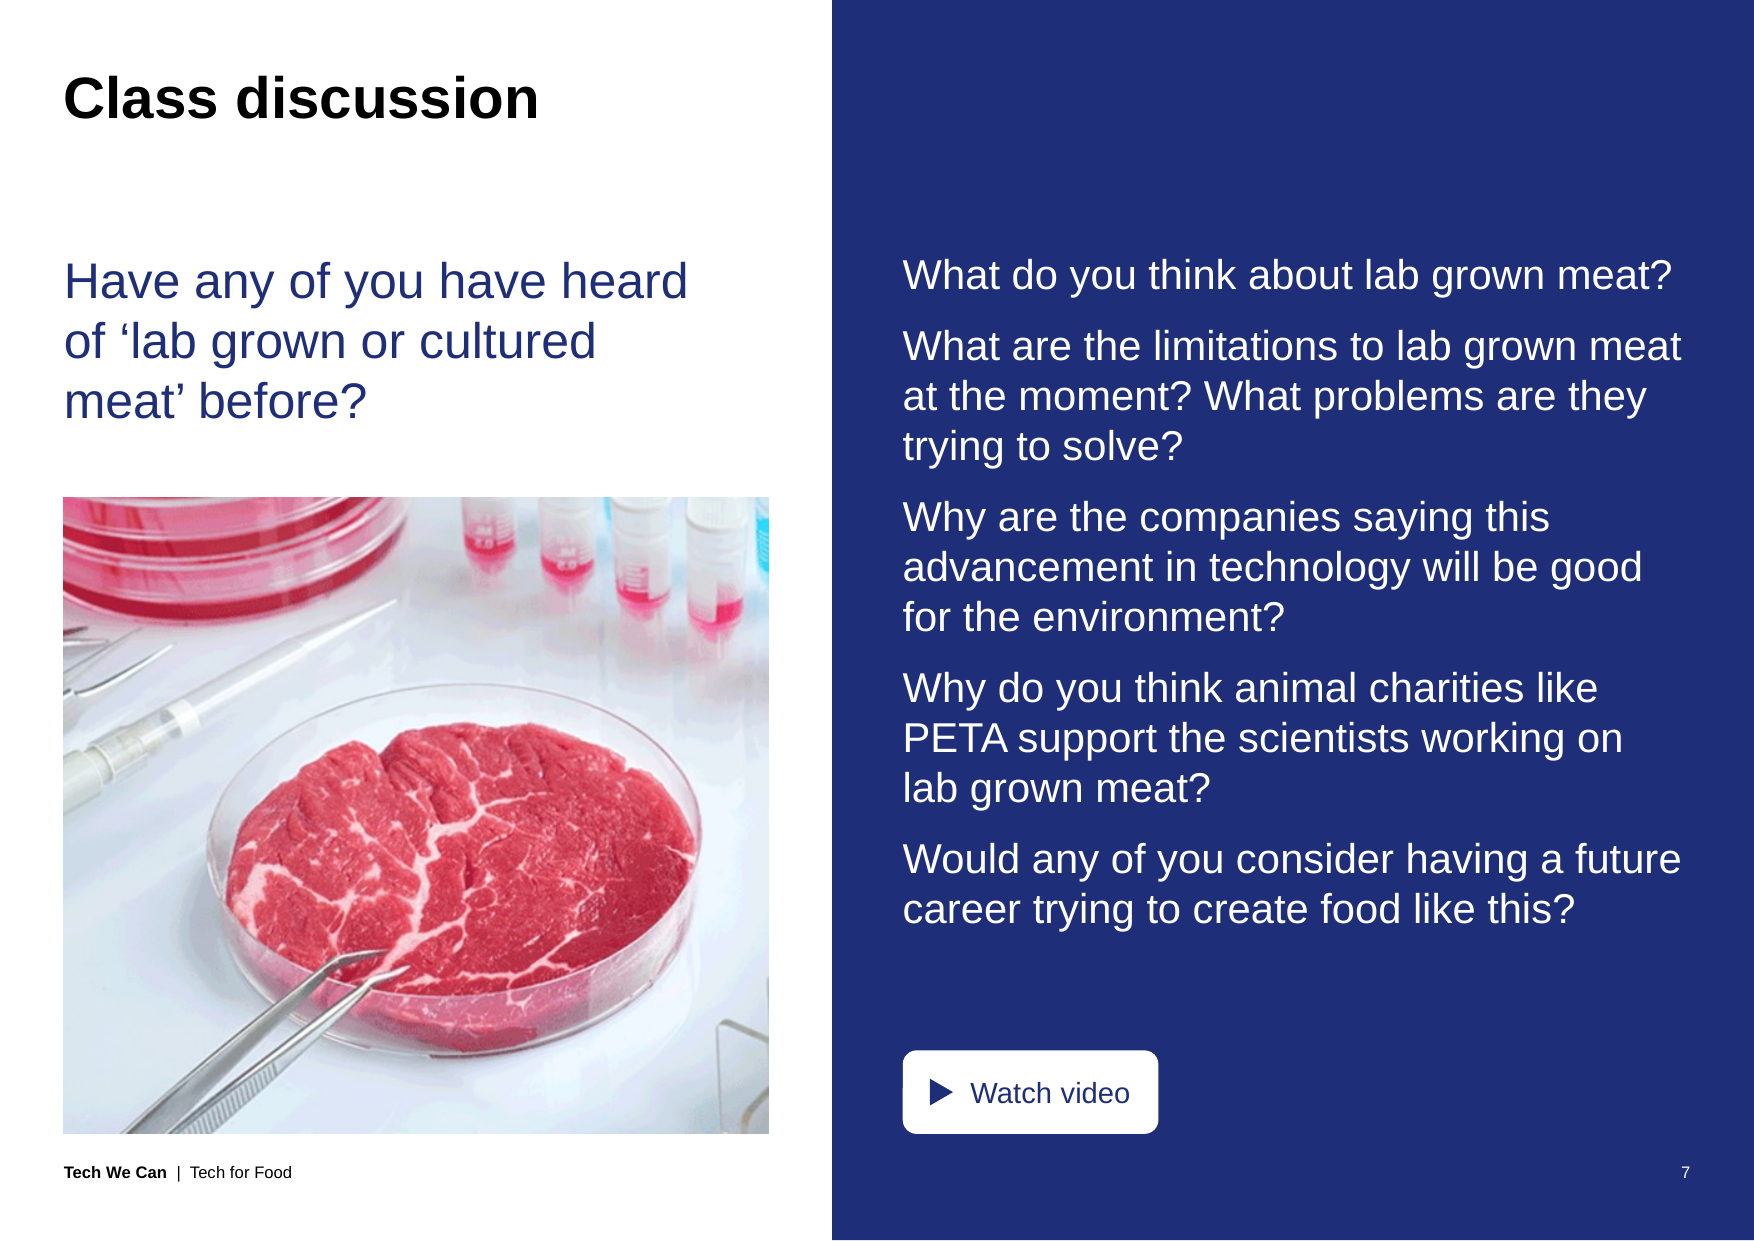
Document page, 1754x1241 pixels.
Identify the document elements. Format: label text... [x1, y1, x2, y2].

slide_number 7 [1629, 1157, 1691, 1183]
list Have any of you have heard of ‘lab grown or cultured meat’ before? [63, 248, 722, 415]
list What do you think about lab grown meat? What are the limitations to lab grown meat at the moment? What problems are they trying to solve? Why are the companies saying this advancement in technology will be good for the environment? Why do you think animal charities like PETA support the scientists working on lab grown meat? Would any of you consider having a future career trying to create food like this? [902, 248, 1691, 1134]
picture [62, 497, 769, 1135]
title Class discussion [63, 59, 1691, 208]
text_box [902, 1049, 1159, 1137]
text_box [832, 0, 1754, 1241]
